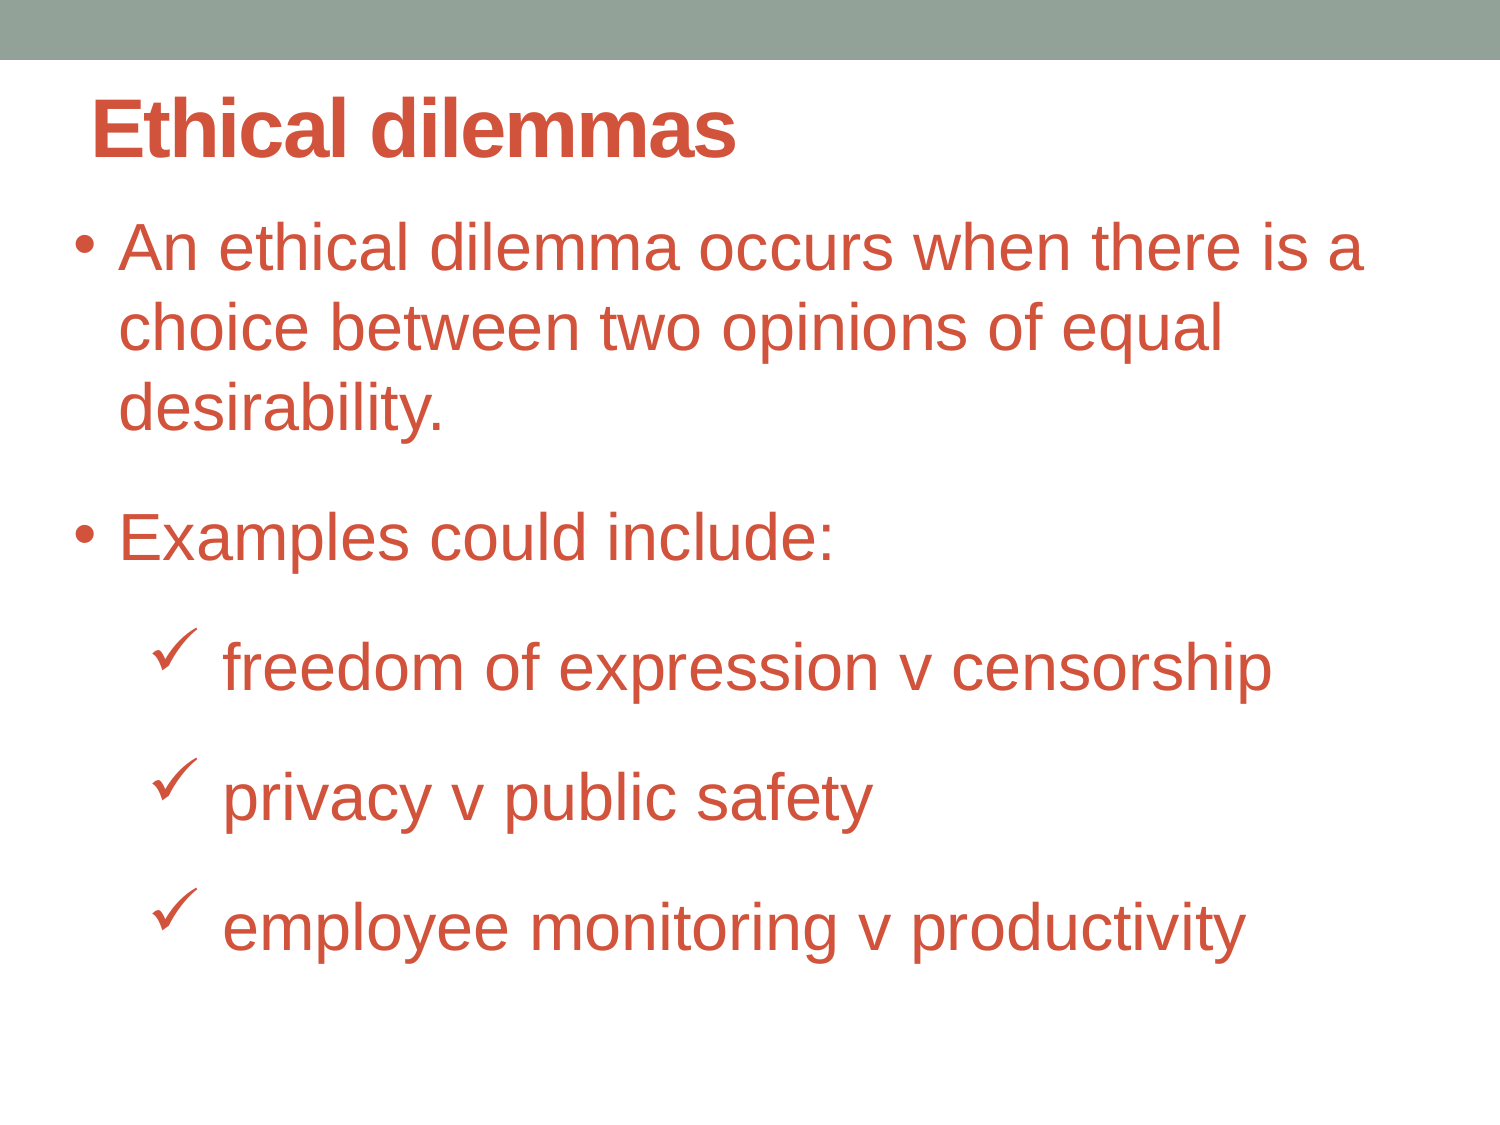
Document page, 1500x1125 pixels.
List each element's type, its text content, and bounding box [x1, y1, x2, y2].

title Ethical dilemmas [75, 42, 1425, 196]
text_box An ethical dilemma occurs when there is a choice between two opinions of equal desirability. Examples could include: freedom of expression v censorship privacy v public safety employee monitoring v productivity [58, 196, 1453, 971]
